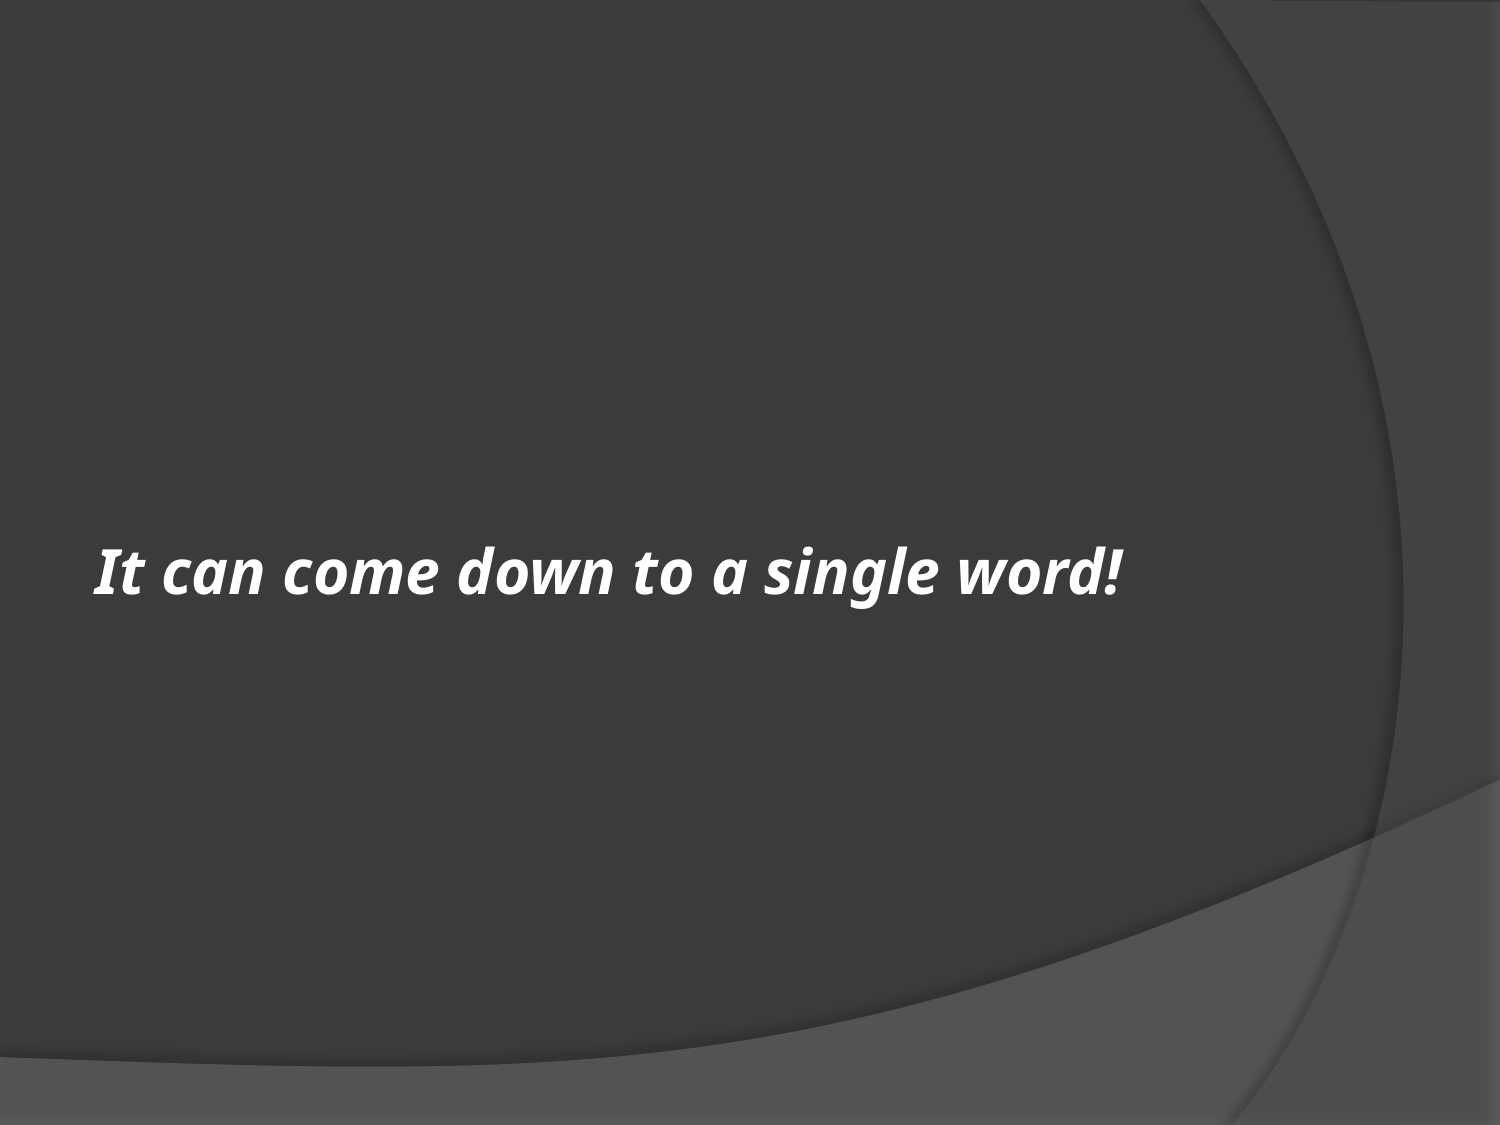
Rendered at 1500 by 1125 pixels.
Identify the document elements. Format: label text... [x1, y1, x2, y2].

list It can come down to a single word! [75, 262, 1300, 1005]
